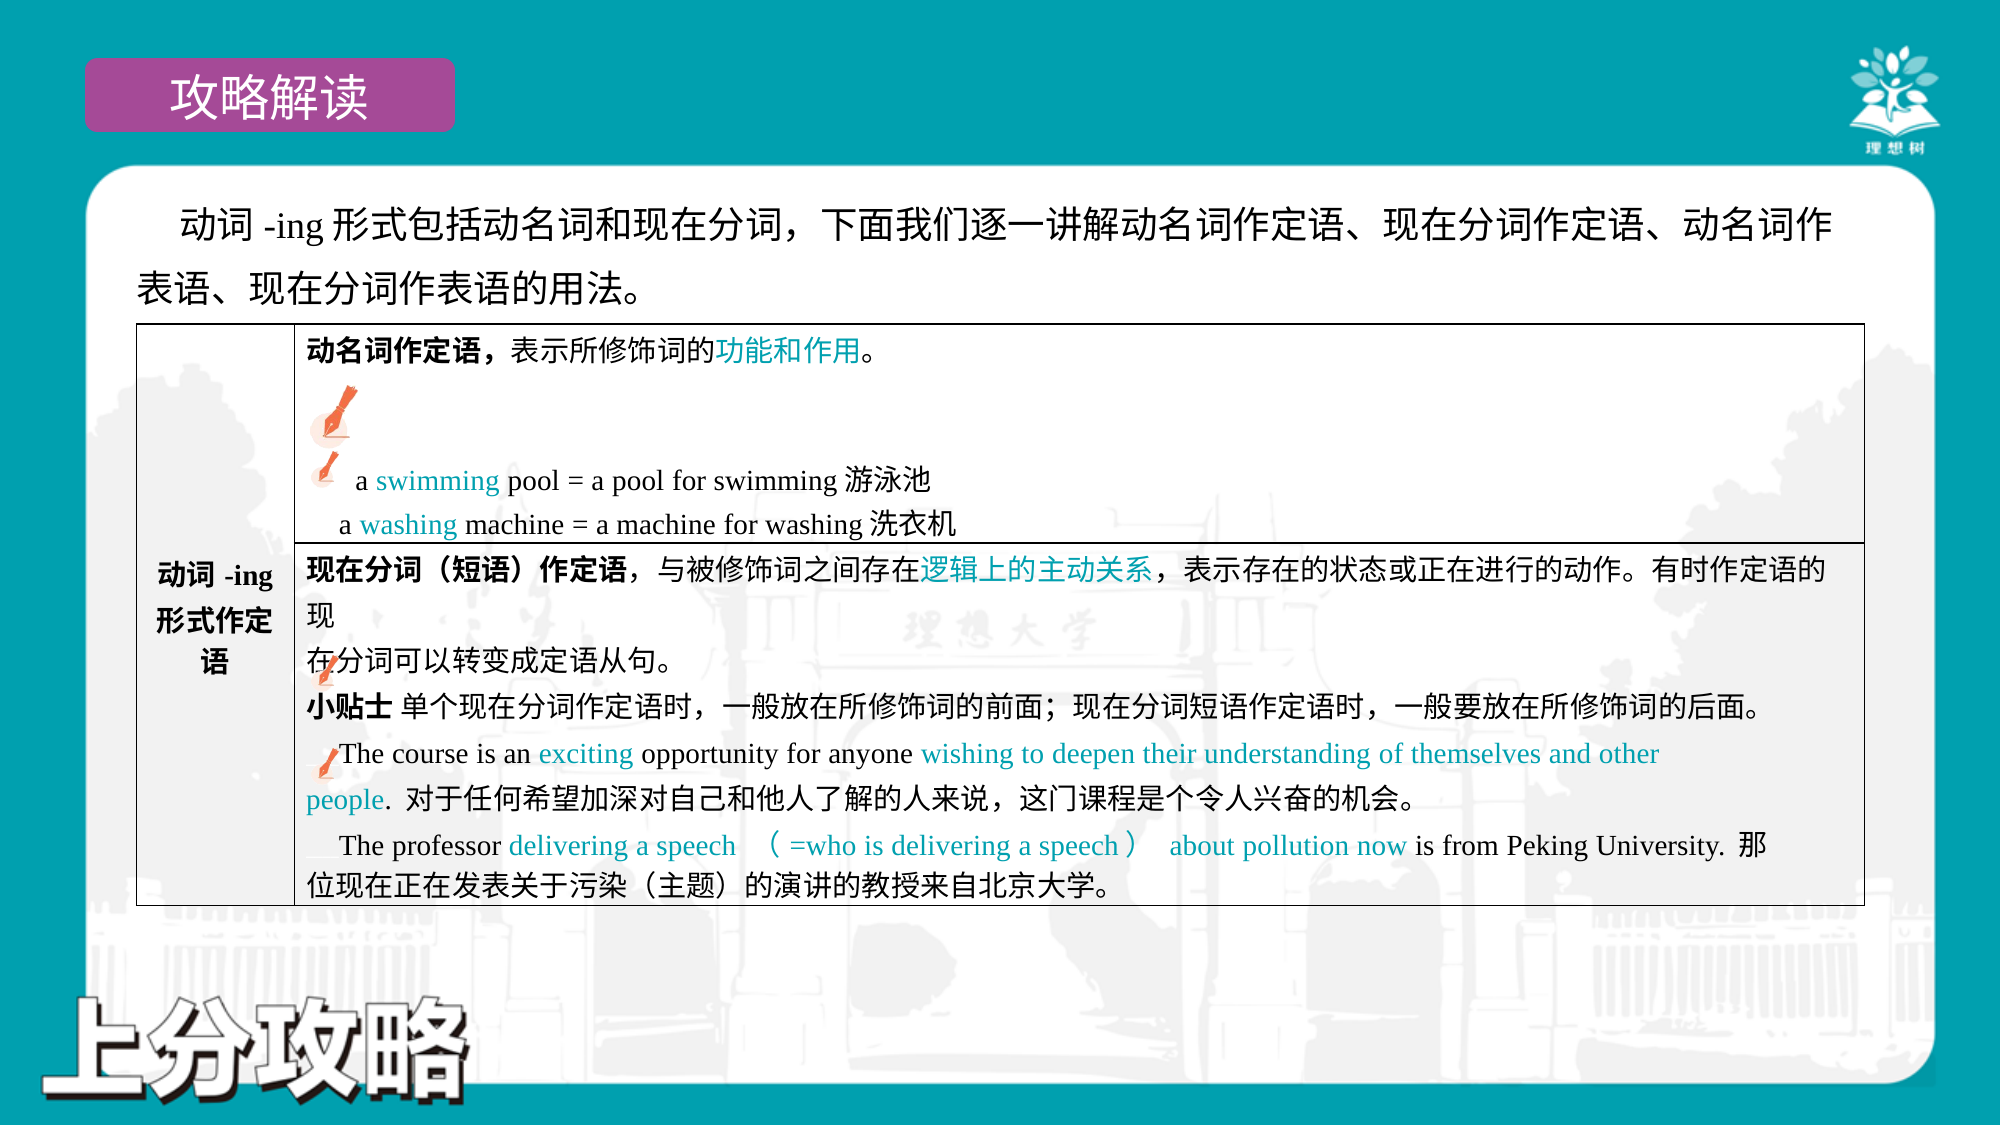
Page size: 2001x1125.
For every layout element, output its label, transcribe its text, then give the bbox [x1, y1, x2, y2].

table_header 动词-ing 形式作定 语 [137, 325, 294, 905]
table_cell 现在分词（短语）作定语，与被修饰词之间存在逻辑上的主动关系，表示存在的状态或正在进行的动作。有时作定语的现 在分词可以转变成定语从句。 小贴士 单个现在分词作定语时，一般放在所修饰词的前面；现在分词短语作定语时，一般要放在所修饰词的后面。 ____The course is an exciting opportunity for anyone wishing to deepen their understanding of themselves and other people. 对于任何希望加深对自己和他人了解的人来说，这门课程是个令人兴奋的机会。 ____The professor delivering a speech （=who is delivering a speech） about pollution now is from Peking University. 那 位现在正在发表关于污染（主题）的演讲的教授来自北京大学。 [295, 544, 1864, 905]
picture [0, 0, 2000, 1125]
text_box 动词-ing形式包括动名词和现在分词，下面我们逐一讲解动名词作定语、现在分词作定语、动名词作 表语、现在分词作表语的用法。#2 [136, 176, 1865, 304]
table_header 动名词作定语，表示所修饰词的功能和作用。 _______a swimming pool = a pool for swimming游泳池 ____a washing machine = a machine for washing洗衣机 [295, 325, 1864, 542]
